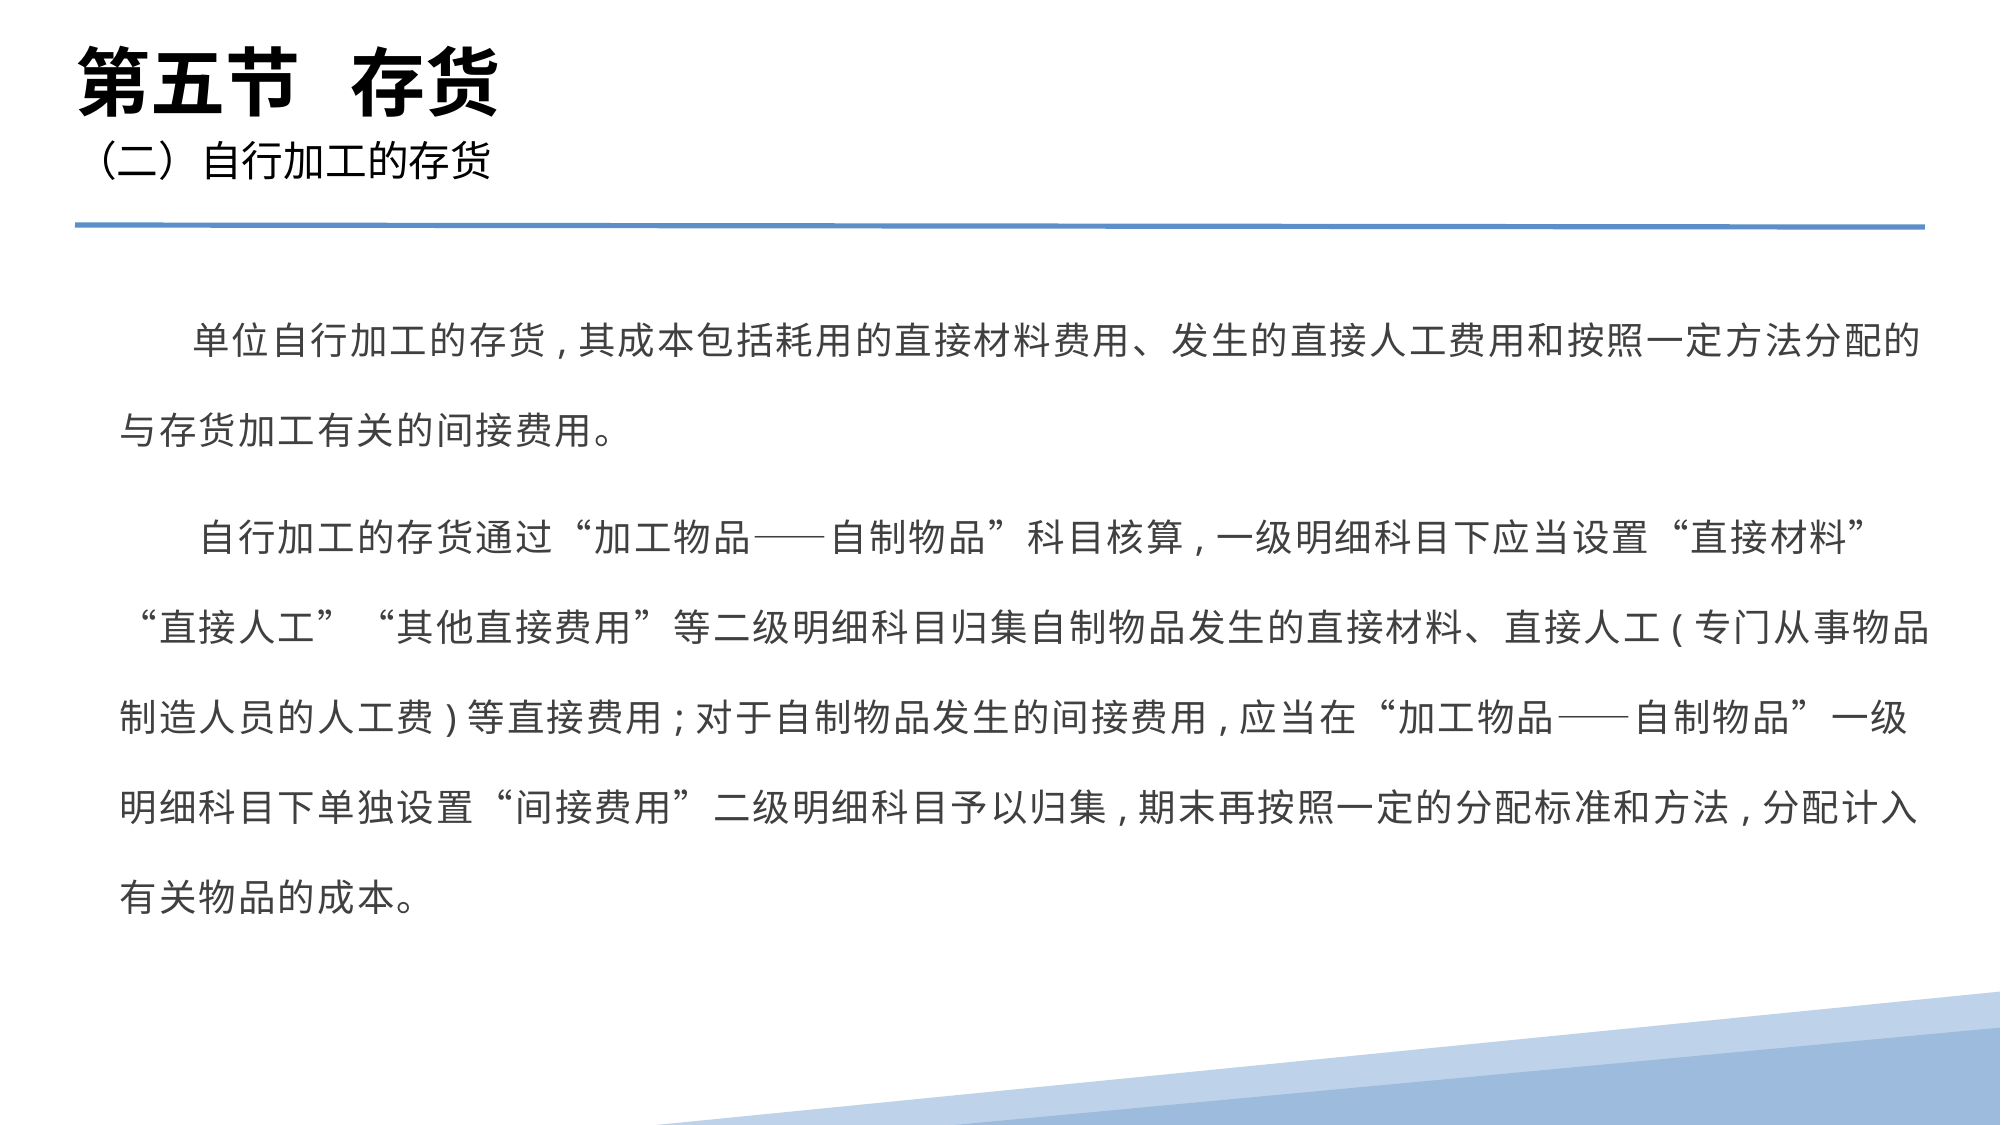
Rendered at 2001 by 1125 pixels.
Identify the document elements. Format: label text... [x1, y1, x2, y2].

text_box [74, 224, 1925, 228]
text_box 第五节 存货 [75, 24, 1925, 124]
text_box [656, 991, 2000, 1125]
text_box （二）自行加工的存货 [75, 124, 1925, 200]
text_box 单位自行加工的存货,其成本包括耗用的直接材料费用、发生的直接人工费用和按照一定方法分配的与存货加工有关的间接费用。 自行加工的存货通过“加工物品——自制物品”科目核算,一级明细科目下应当设置“直接材料”“直接人工”“其他直接费用”等二级明细科目归集自制物品发生的直接材料、直接人工(专门从事物品制造人员的人工费)等直接费用;对于自制物品发生的间接费用,应当在“加工物品——自制物品”一级明细科目下单独设置“间接费用”二级明细科目予以归集,期末再按照一定的分配标准和方法,分配计入有关物品的成本。 [109, 248, 1960, 943]
